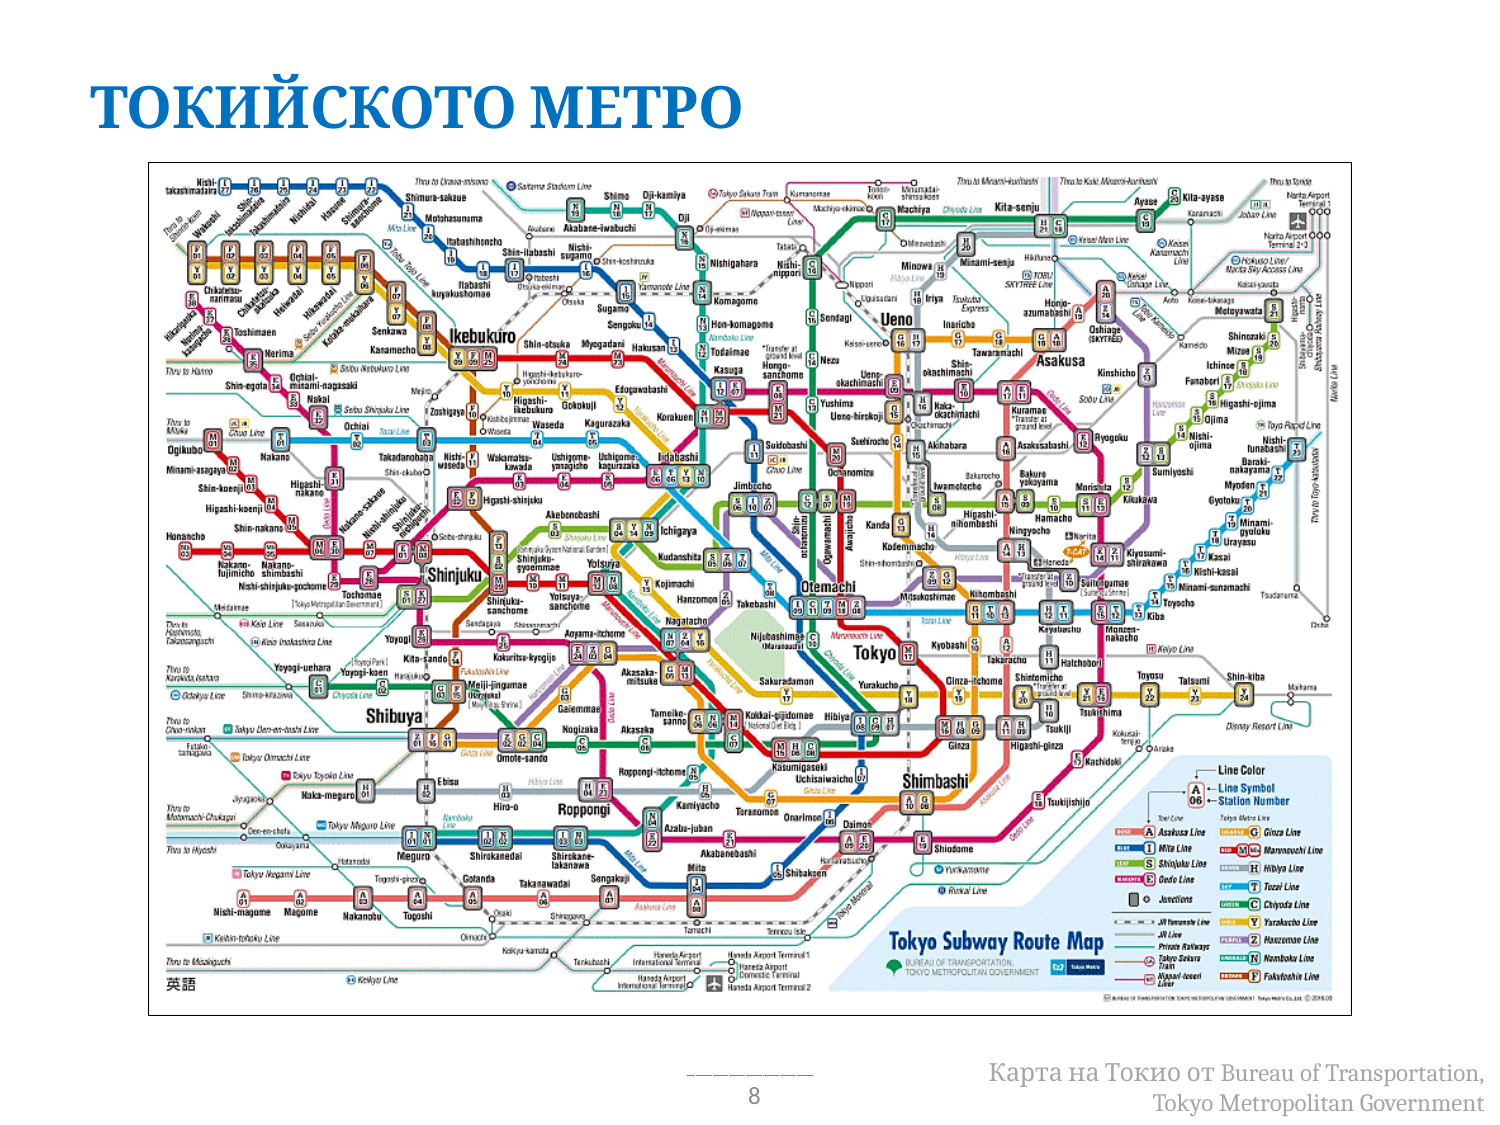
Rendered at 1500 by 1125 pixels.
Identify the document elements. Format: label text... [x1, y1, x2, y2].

list Токийското метро [75, 62, 1450, 1063]
slide_number 8 [579, 1065, 930, 1125]
text_box Карта на Токио от Bureau of Transportation, Tokyo Metropolitan Government [905, 1049, 1500, 1124]
picture [147, 162, 1353, 1016]
